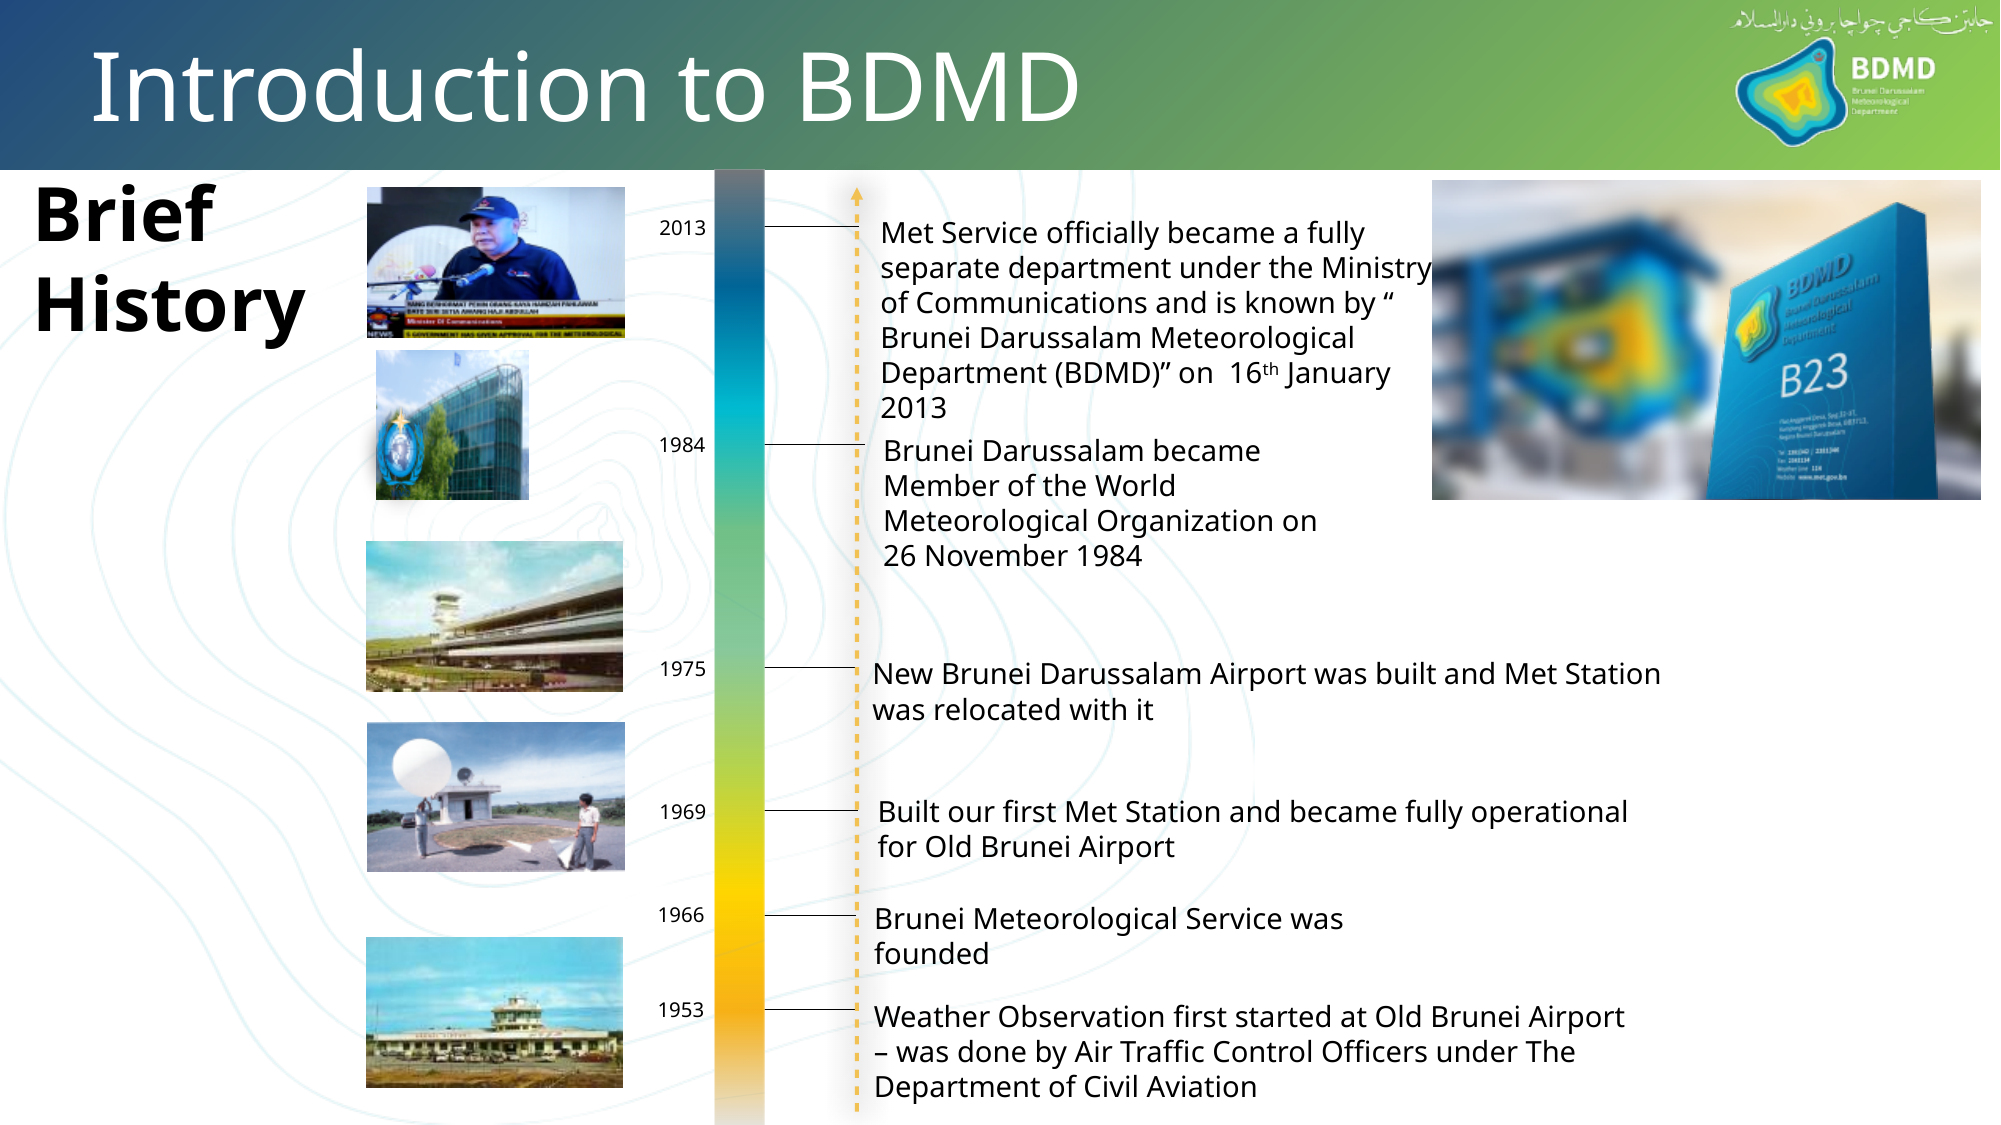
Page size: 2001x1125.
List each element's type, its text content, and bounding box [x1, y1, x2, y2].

title Introduction to BDMD [1259, 0, 2000, 170]
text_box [577, 423, 866, 463]
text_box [629, 682, 857, 687]
text_box Brunei Darussalam became Member of the World Meteorological Organization on 26 November 1984 [1259, 424, 1363, 539]
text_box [1432, 179, 1982, 500]
text_box Brunei Meteorological Service was founded [1259, 891, 1372, 967]
text_box New Brunei Darussalam Airport was built and Met Station was relocated with it [1259, 647, 1697, 723]
picture [0, 0, 1255, 1125]
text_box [559, 893, 857, 938]
text_box Met Service officially became a fully separate department under the Ministry of Communications and is known by “ Brunei Darussalam Meteorological Department (BDMD)” on 16th January 2013 [1259, 206, 1427, 401]
picture [1726, 0, 2000, 151]
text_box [375, 350, 529, 501]
text_box Weather Observation first started at Old Brunei Airport – was done by Air Traffic Control Officers under The Department of Civil Aviation [1259, 990, 1646, 1102]
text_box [630, 790, 859, 831]
text_box Built our first Met Station and became fully operational for Old Brunei Airport [1259, 785, 1673, 845]
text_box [629, 988, 858, 1031]
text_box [630, 206, 860, 246]
